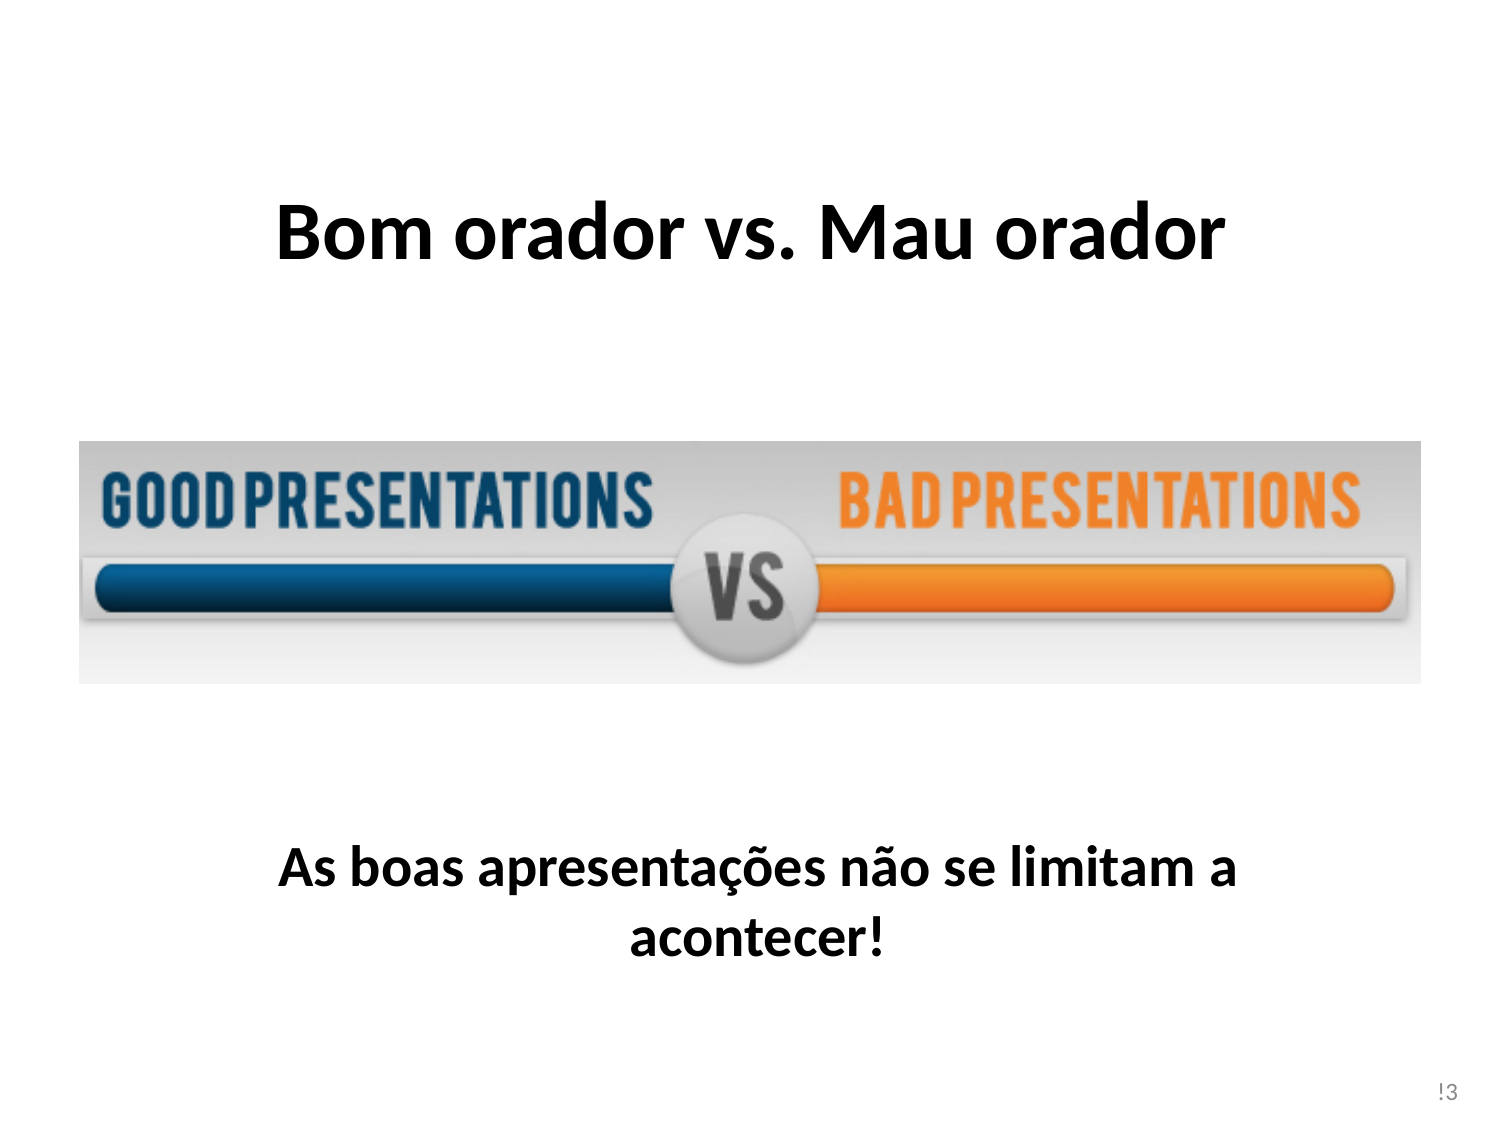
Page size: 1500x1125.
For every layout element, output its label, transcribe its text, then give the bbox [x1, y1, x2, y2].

title Bom orador vs. Mau orador [76, 113, 1428, 339]
picture [78, 441, 1422, 684]
text_box !3 [1122, 1067, 1473, 1125]
text_box As boas apresentações não se limitam a acontecer! [187, 820, 1329, 976]
